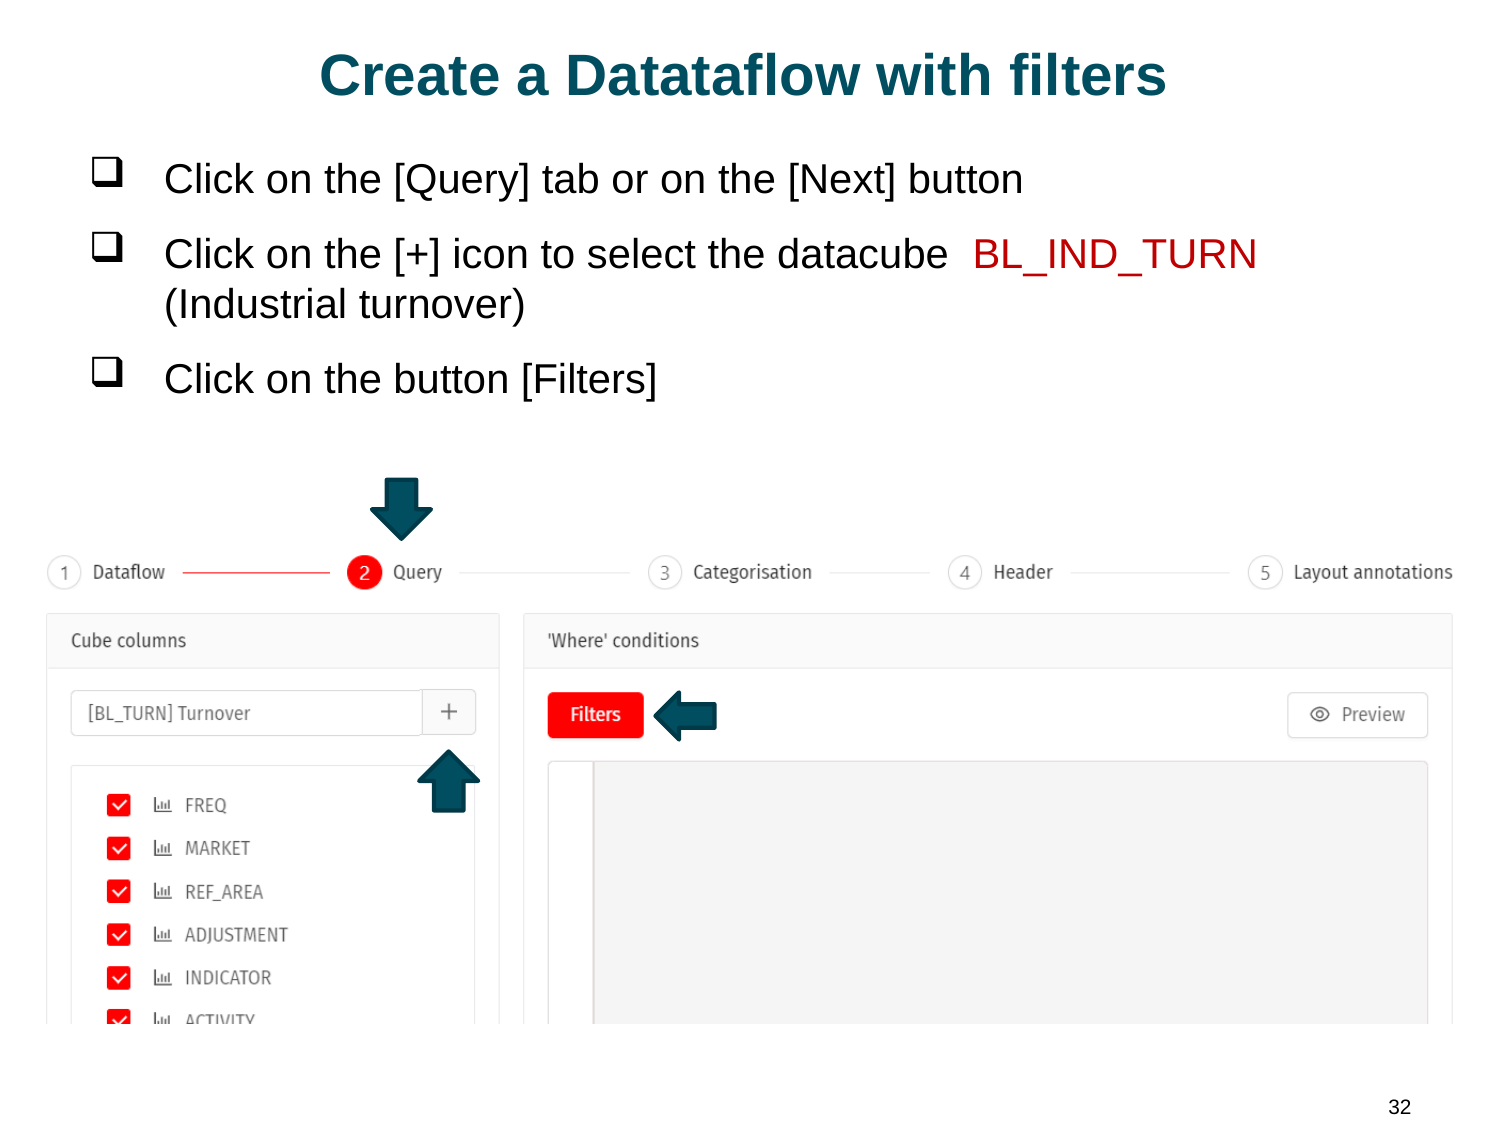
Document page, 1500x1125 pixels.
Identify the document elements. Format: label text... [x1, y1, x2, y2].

title Create a Datataflow with filters [17, 20, 1471, 125]
slide_number 32 [1076, 1085, 1427, 1125]
text_box [369, 477, 433, 519]
text_box Click on the [Query] tab or on the [Next] button Click on the [+] icon to select the datacube BL_IND_TURN (Industrial turnover) Click on the button [Filters] [74, 144, 1427, 410]
picture [43, 521, 1457, 1024]
